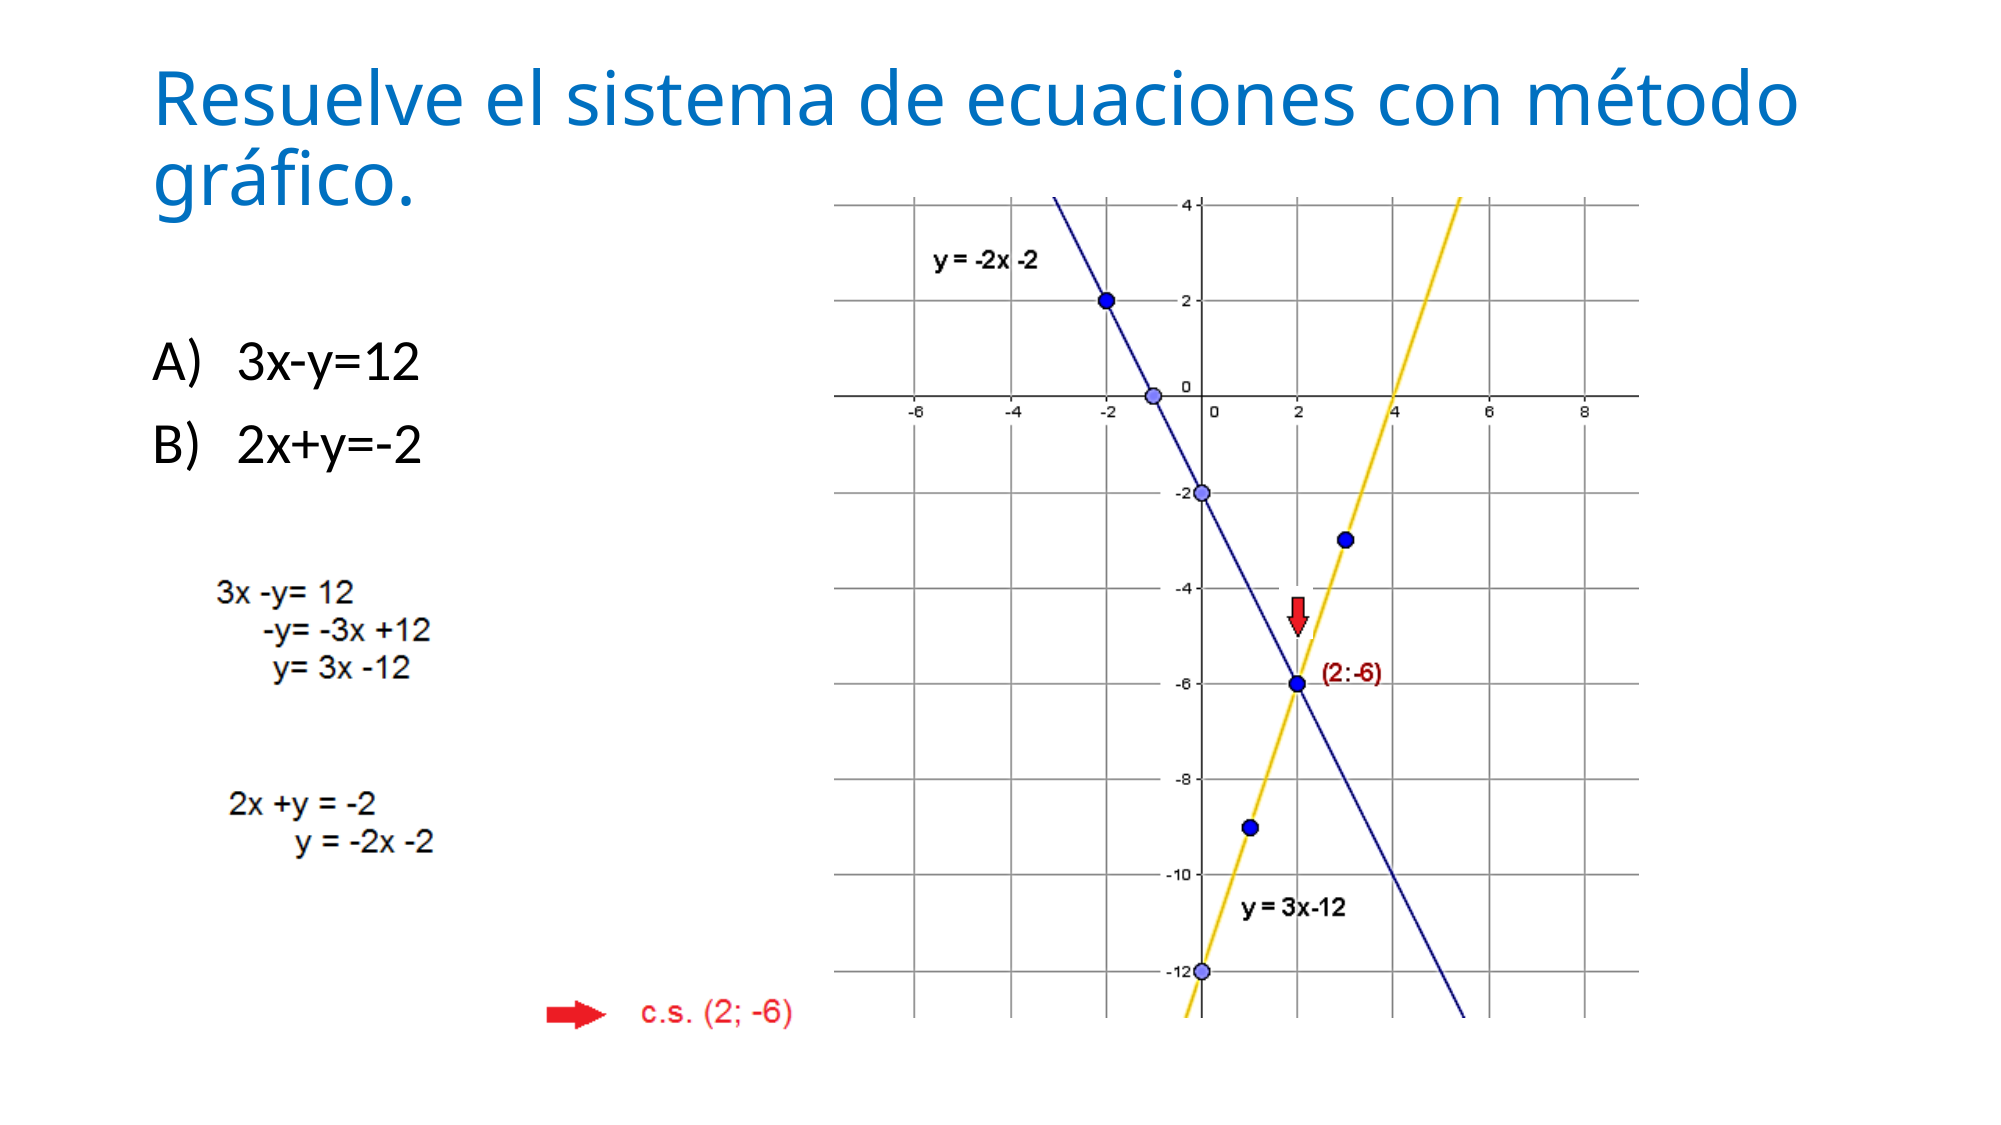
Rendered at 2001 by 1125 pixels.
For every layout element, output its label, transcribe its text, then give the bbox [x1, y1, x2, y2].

title Resuelve el sistema de ecuaciones con método gráfico. [137, 32, 1863, 250]
picture [218, 779, 447, 878]
picture [199, 560, 447, 707]
text_box 3x-y=12 2x+y=-2 [137, 322, 510, 516]
picture [834, 197, 1639, 1018]
picture [533, 982, 810, 1054]
